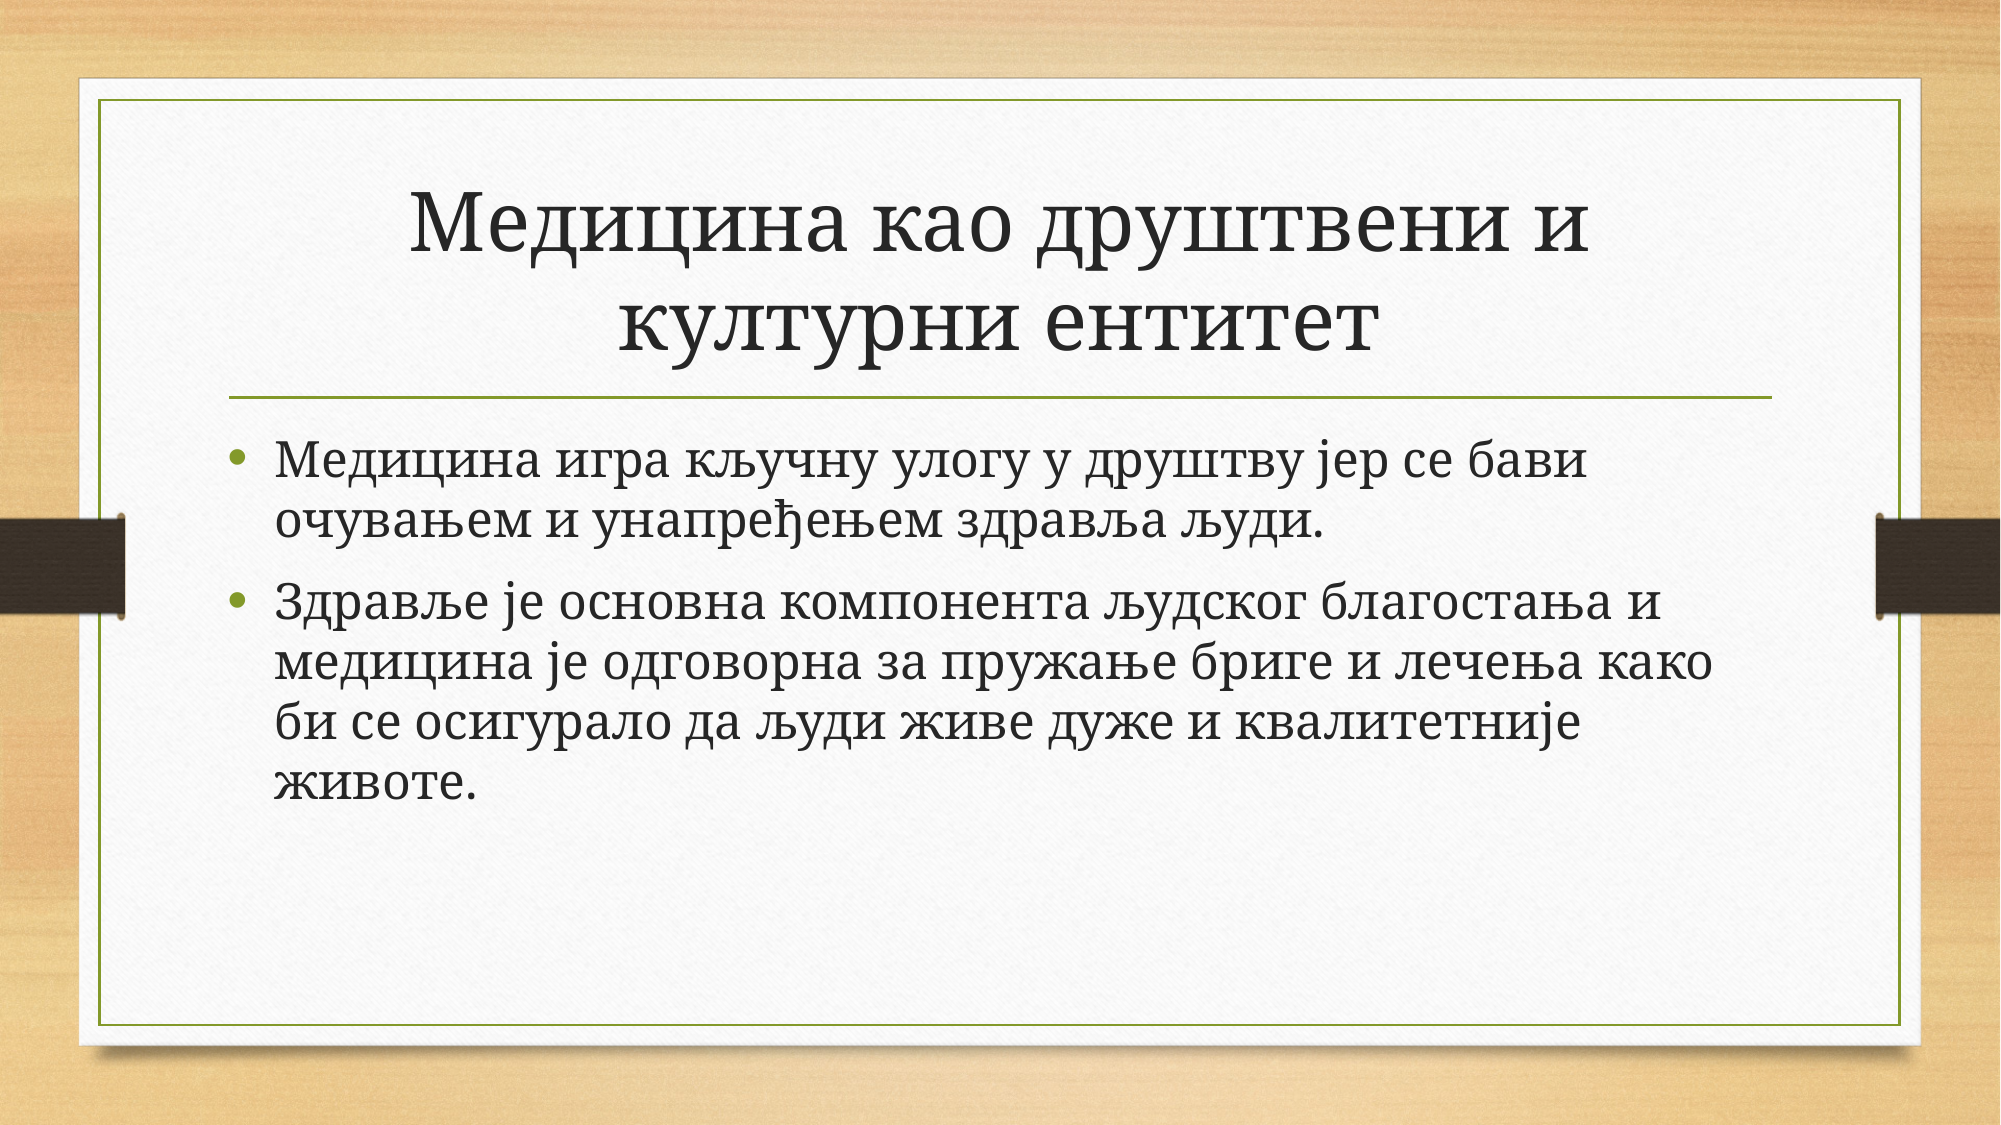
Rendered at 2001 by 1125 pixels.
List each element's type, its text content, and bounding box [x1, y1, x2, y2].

picture [0, 0, 2001, 1125]
title Медицина као друштвени и културни ентитет [212, 161, 1788, 375]
list Медицина игра кључну улогу у друштву јер се бави очувањем и унапређењем здравља људи. Здравље је основна компонента људског благостања и медицина је одговорна за пружање бриге и лечења како би се осигурало да људи живе дуже и квалитетније животе. [212, 419, 1788, 964]
